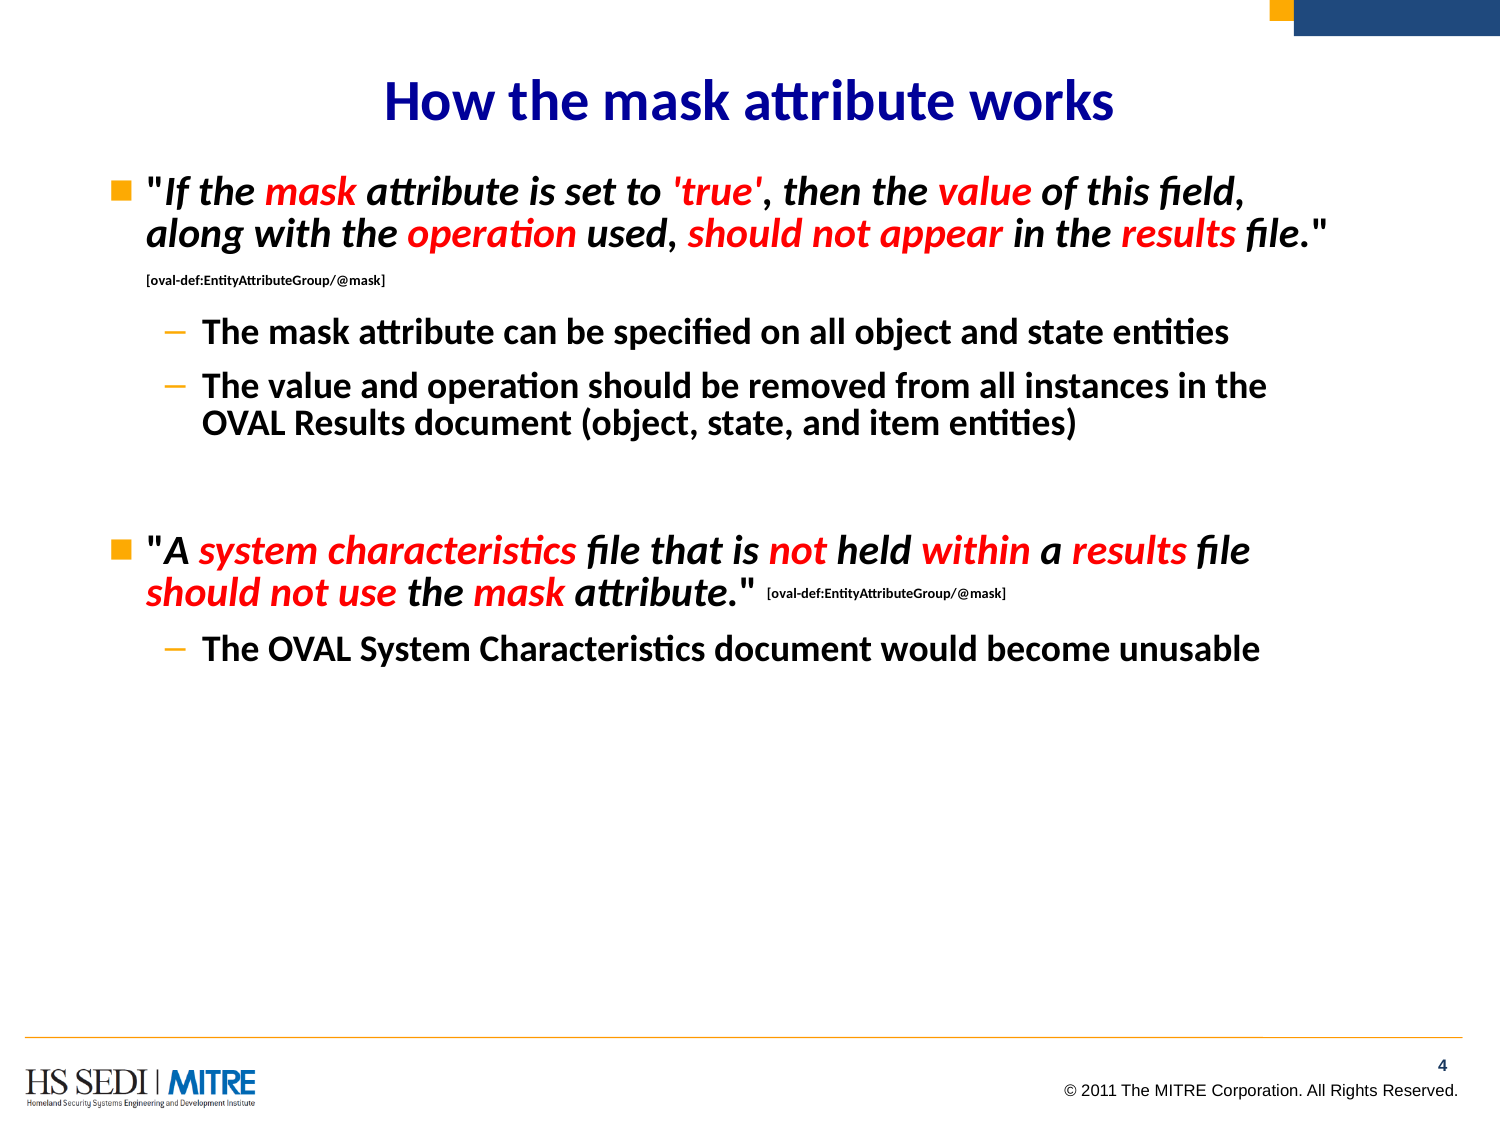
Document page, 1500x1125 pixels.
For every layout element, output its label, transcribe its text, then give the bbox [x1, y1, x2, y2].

title How the mask attribute works [43, 62, 1457, 151]
picture [20, 1058, 271, 1122]
list "If the mask attribute is set to 'true', then the value of this field, along with the operation used, should not appear in the results file." [oval-def:EntityAttributeGroup/@mask] The mask attribute can be specified on all object and state entities The value and operation should be removed from all instances in the OVAL Results document (object, state, and item entities) "A system characteristics file that is not held within a results file should not use the mask attribute." [oval-def:EntityAttributeGroup/@mask] The OVAL System Characteristics document would become unusable [93, 164, 1357, 1006]
slide_number 3 [1374, 1049, 1463, 1076]
